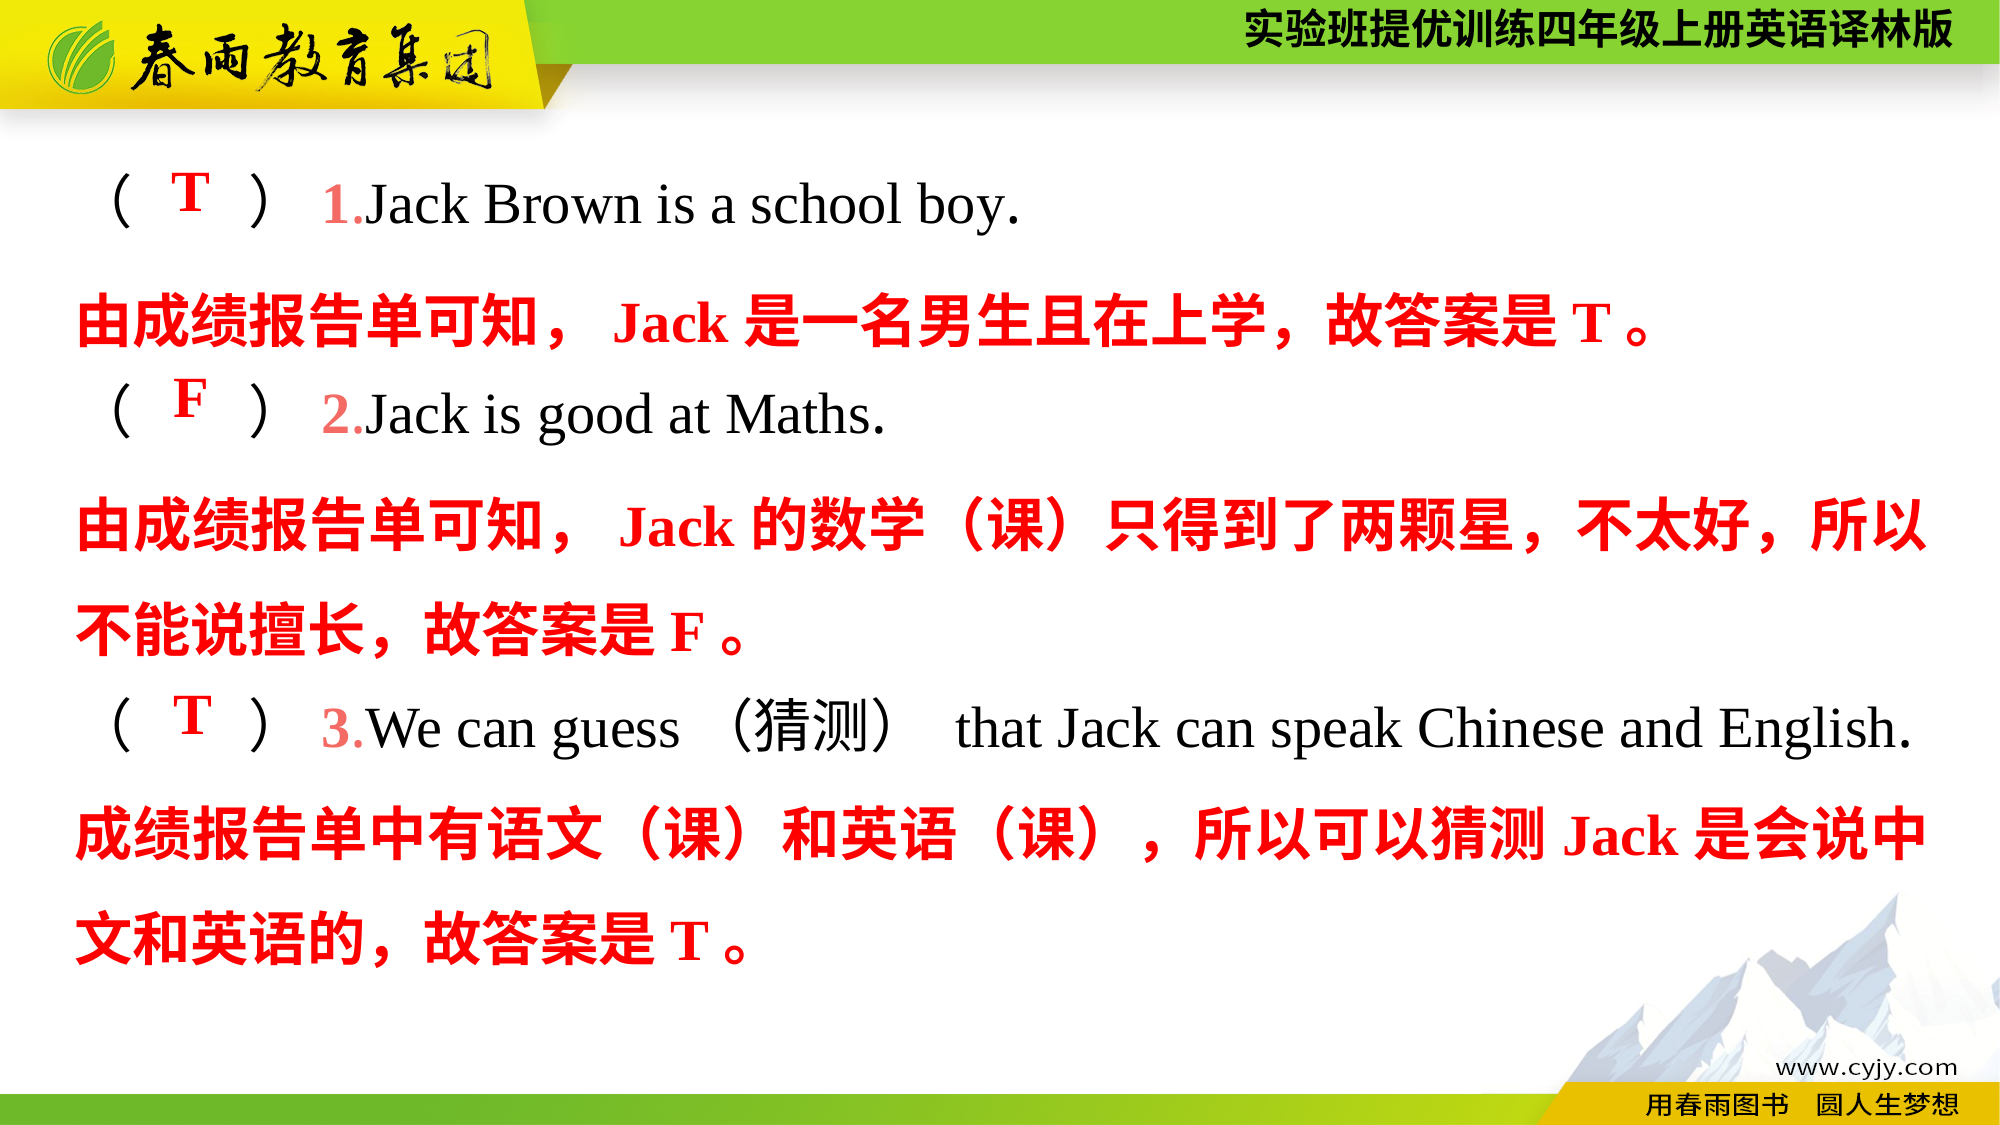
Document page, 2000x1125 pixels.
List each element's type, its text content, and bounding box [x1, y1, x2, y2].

picture [0, 0, 2000, 1125]
text_box 成绩报告单中有语文（课）和英语（课），所以可以猜测Jack是会说中文和英语的，故答案是T。 [59, 754, 1944, 980]
list （ ）1.Jack Brown is a school boy. （ ）2.Jack is good at Maths. （ ）3.We can guess（猜测） that Jack can speak Chinese and English. [228, 671, 1944, 754]
text_box T [157, 146, 226, 231]
text_box F [158, 351, 225, 437]
text_box T [158, 668, 228, 754]
text_box 由成绩报告单可知，Jack的数学（课）只得到了两颗星，不太好，所以不能说擅长，故答案是F。 [59, 446, 1944, 671]
list （ ）1.Jack Brown is a school boy. （ ）2.Jack is good at Maths. （ ）3.We can guess（猜测） that Jack can speak Chinese and English. [59, 363, 1944, 446]
list （ ）1.Jack Brown is a school boy. （ ）2.Jack is good at Maths. （ ）3.We can guess（猜测） that Jack can speak Chinese and English. [59, 671, 158, 754]
text_box 由成绩报告单可知，Jack是一名男生且在上学，故答案是T。 [59, 242, 1944, 363]
list （ ）1.Jack Brown is a school boy. （ ）2.Jack is good at Maths. （ ）3.We can guess（猜测） that Jack can speak Chinese and English. [59, 122, 1944, 242]
